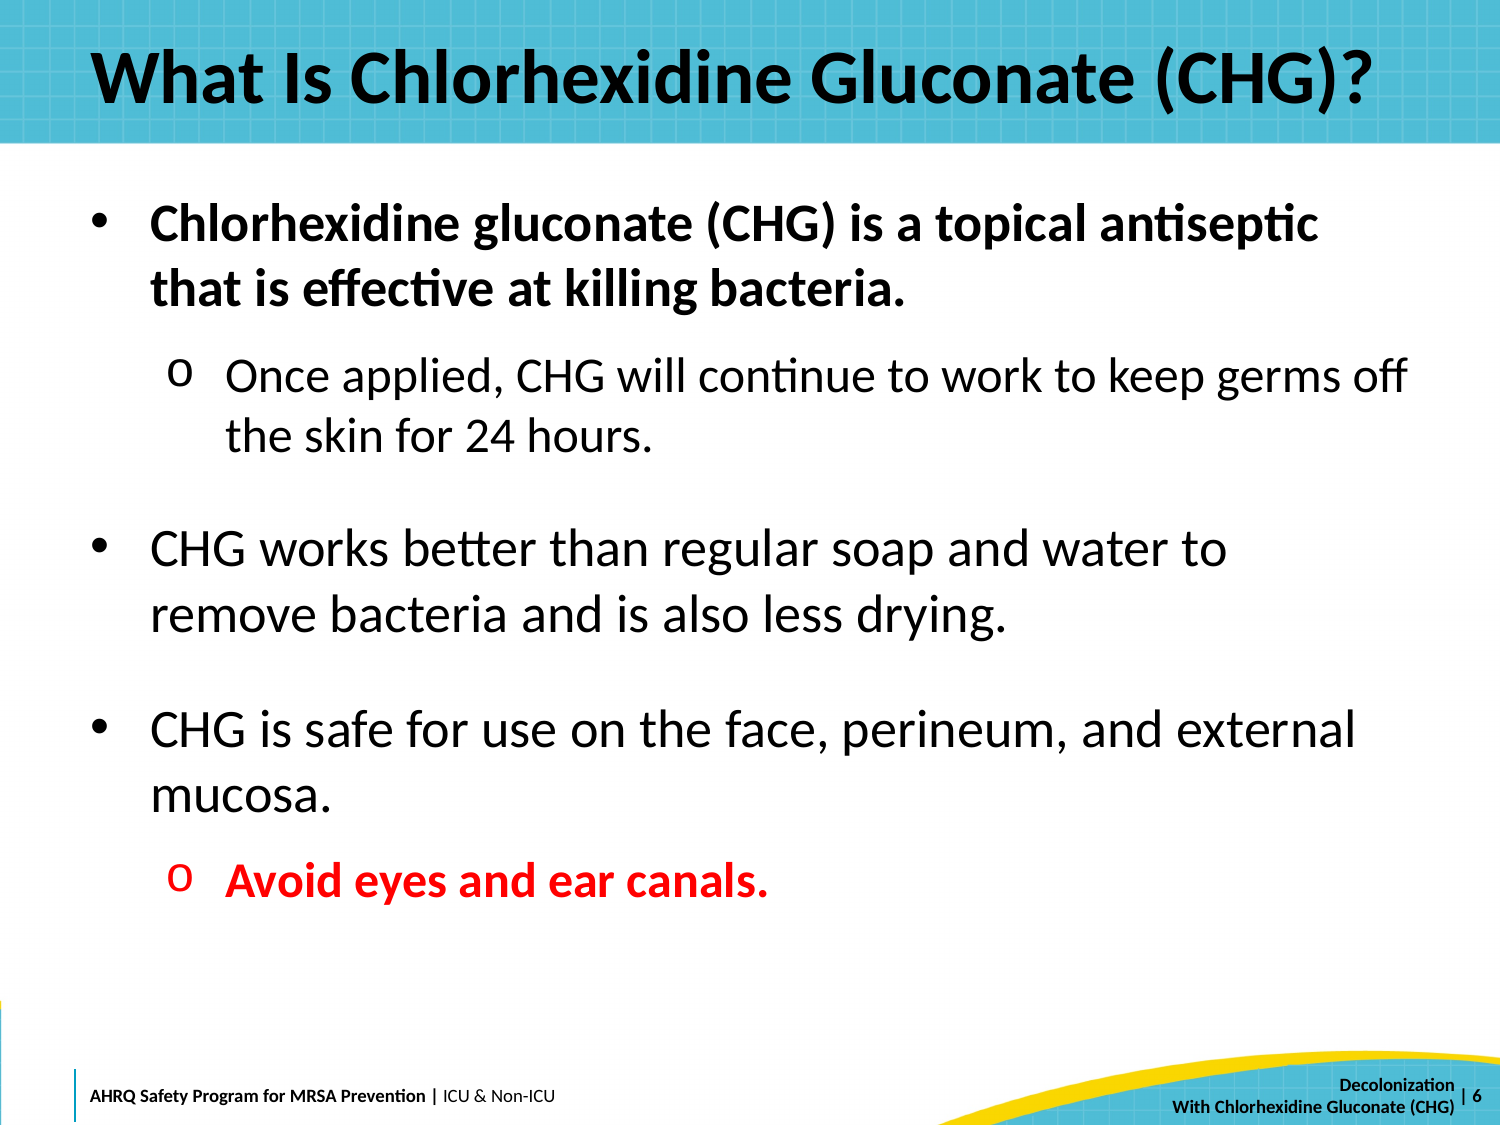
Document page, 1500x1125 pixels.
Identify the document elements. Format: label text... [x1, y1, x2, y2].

list Chlorhexidine gluconate (CHG) is a topical antiseptic that is effective at killing bacteria. Once applied, CHG will continue to work to keep germs off the skin for 24 hours. CHG works better than regular soap and water to remove bacteria and is also less drying. CHG is safe for use on the face, perineum, and external mucosa. Avoid eyes and ear canals. [75, 179, 1425, 1035]
picture [0, 0, 1500, 1125]
slide_number | 6 [1455, 1065, 1500, 1125]
title What Is Chlorhexidine Gluconate (CHG)? [75, 0, 1425, 150]
